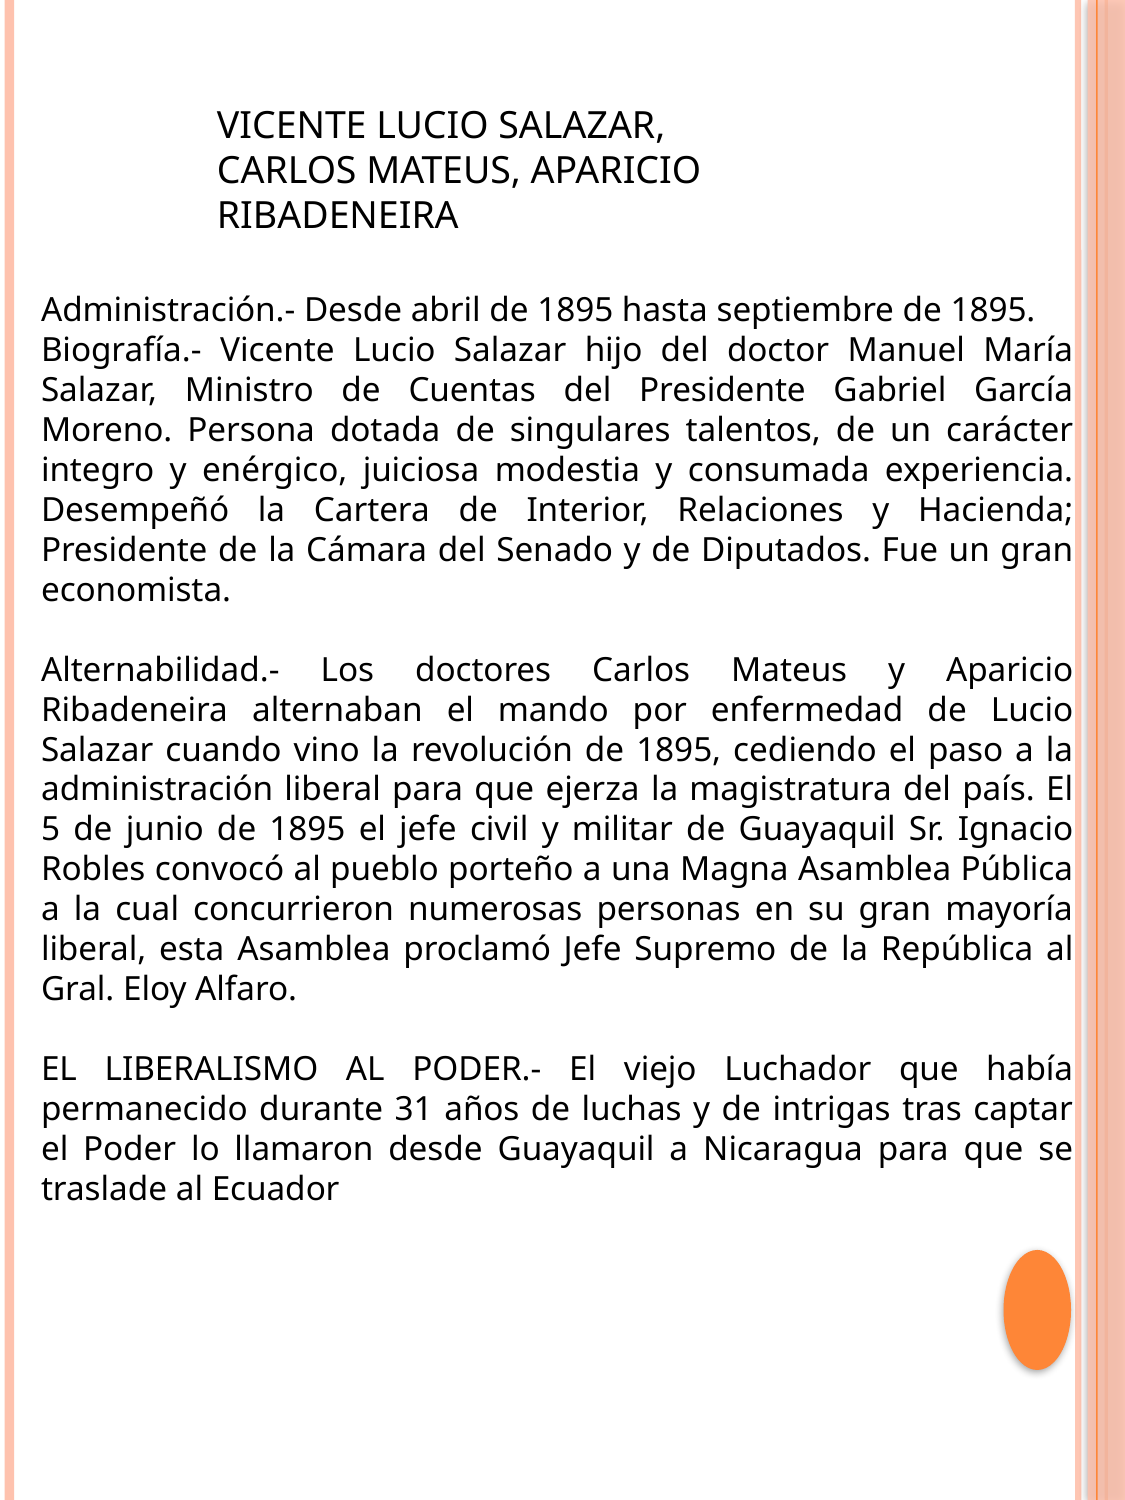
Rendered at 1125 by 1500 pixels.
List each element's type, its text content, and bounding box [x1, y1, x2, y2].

text_box VICENTE LUCIO SALAZAR, CARLOS MATEUS, APARICIO RIBADENEIRA [202, 93, 765, 244]
text_box Administración.- Desde abril de 1895 hasta septiembre de 1895. Biografía.- Vicente Lucio Salazar hijo del doctor Manuel María Salazar, Ministro de Cuentas del Presidente Gabriel García Moreno. Persona dotada de singulares talentos, de un carácter integro y enérgico, juiciosa modestia y consumada experiencia. Desempeñó la Cartera de Interior, Relaciones y Hacienda; Presidente de la Cámara del Senado y de Diputados. Fue un gran economista. Alternabilidad.- Los doctores Carlos Mateus y Aparicio Ribadeneira alternaban el mando por enfermedad de Lucio Salazar cuando vino la revolución de 1895, cediendo el paso a la administración liberal para que ejerza la magistratura del país. El 5 de junio de 1895 el jefe civil y militar de Guayaquil Sr. Ignacio Robles convocó al pueblo porteño a una Magna Asamblea Pública a la cual concurrieron numerosas personas en su gran mayoría liberal, esta Asamblea proclamó Jefe Supremo de la República al Gral. Eloy Alfaro. EL LIBERALISMO AL PODER.- El viejo Luchador que había permanecido durante 31 años de luchas y de intrigas tras captar el Poder lo llamaron desde Guayaquil a Nicaragua para que se traslade al Ecuador [26, 281, 1090, 1215]
